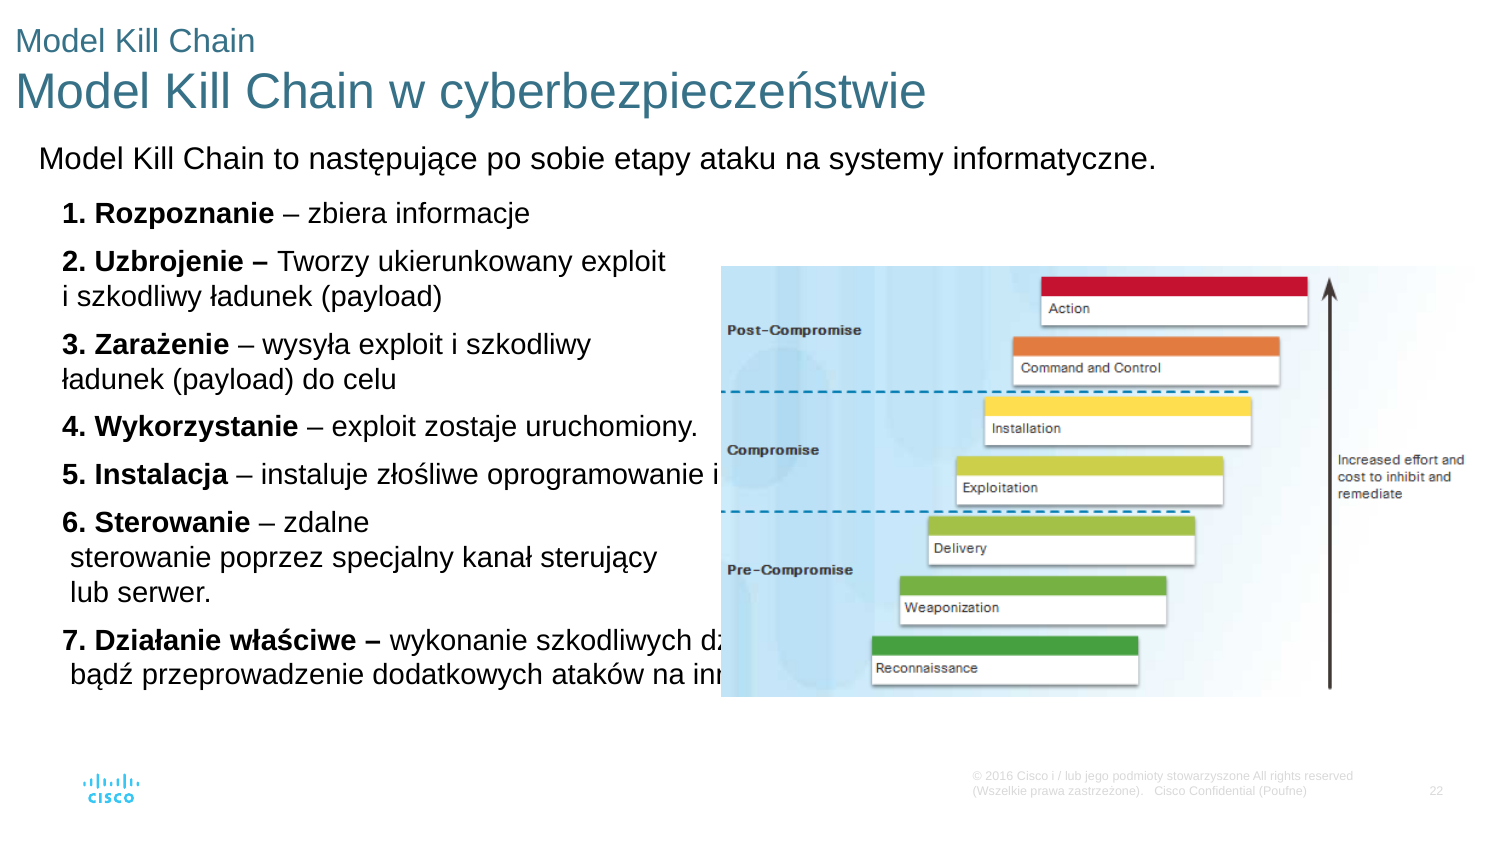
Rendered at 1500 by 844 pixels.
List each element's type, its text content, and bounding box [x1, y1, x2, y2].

list Model Kill Chain to następujące po sobie etapy ataku na systemy informatyczne. 1. Rozpoznanie – zbiera informacje 2. Uzbrojenie – Tworzy ukierunkowany exploit i szkodliwy ładunek (payload) 3. Zarażenie – wysyła exploit i szkodliwy ładunek (payload) do celu 4. Wykorzystanie – exploit zostaje uruchomiony. 5. Instalacja – instaluje złośliwe oprogramowanie i tylne furtki dostępowe (backdoors) 6. Sterowanie – zdalne sterowanie poprzez specjalny kanał sterujący lub serwer. 7. Działanie właściwe – wykonanie szkodliwych działań, bądź przeprowadzenie dodatkowych ataków na inne urządzenia w sieci [23, 131, 1477, 809]
title Model Kill Chain Model Kill Chain w cyberbezpieczeństwie [0, 6, 1500, 131]
picture [720, 266, 1477, 698]
